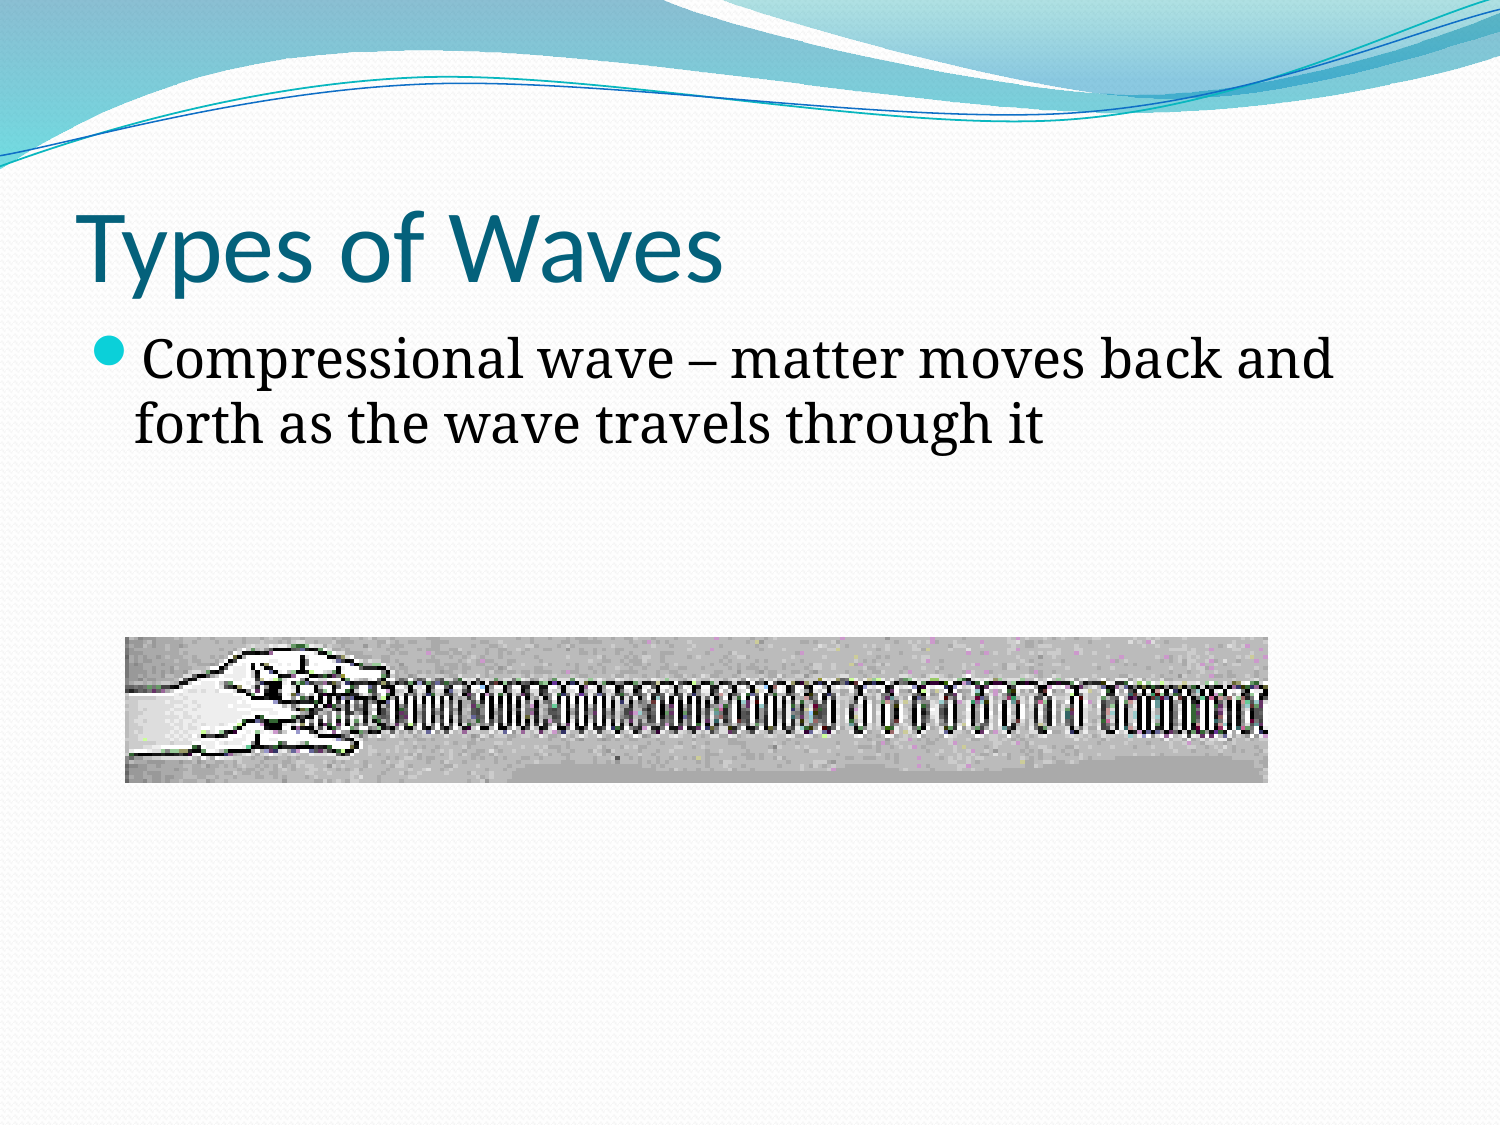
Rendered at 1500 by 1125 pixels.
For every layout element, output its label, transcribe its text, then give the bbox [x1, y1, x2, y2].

list Compressional wave – matter moves back and forth as the wave travels through it [75, 317, 1425, 1038]
title Types of Waves [75, 115, 1425, 303]
picture [124, 637, 1268, 783]
